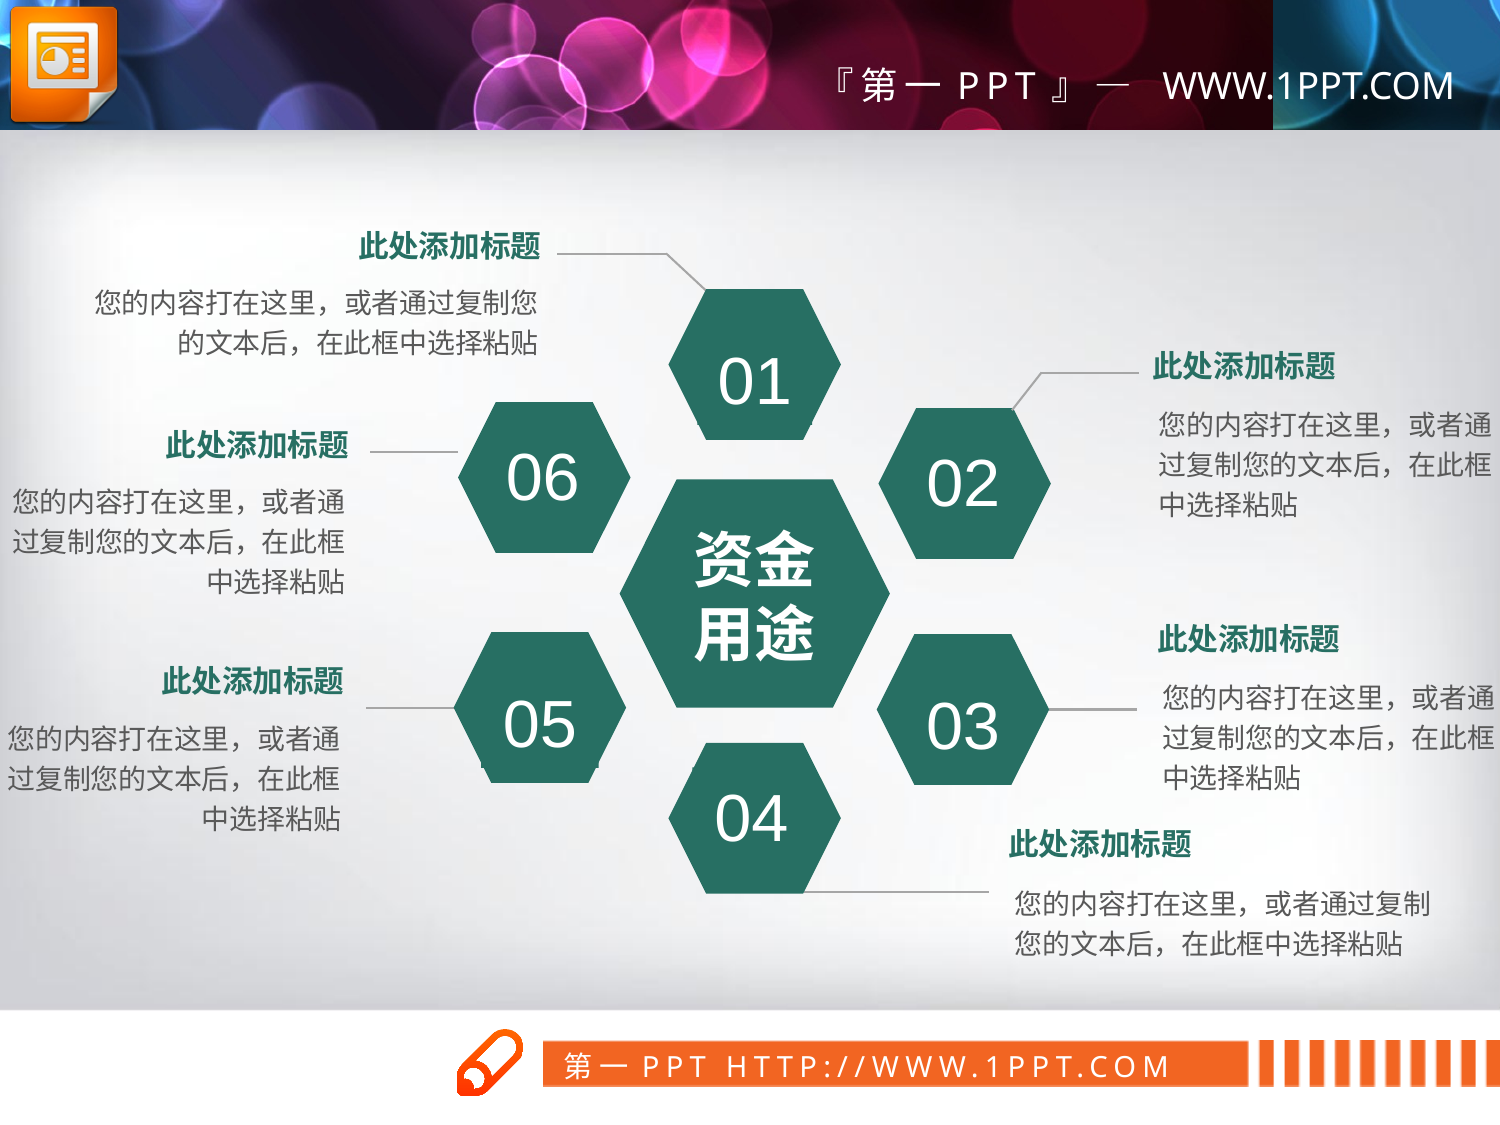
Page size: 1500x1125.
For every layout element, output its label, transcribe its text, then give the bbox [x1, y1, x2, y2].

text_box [453, 631, 627, 784]
text_box 您的内容打在这里，或者通过复制您的文本后，在此框中选择粘贴 [80, 272, 552, 366]
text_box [619, 479, 891, 708]
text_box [457, 401, 631, 554]
text_box 此处添加标题 [1138, 339, 1350, 390]
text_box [557, 253, 707, 292]
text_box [668, 742, 842, 894]
text_box 您的内容打在这里，或者通过复制您的文本后，在此框中选择粘贴 [1001, 872, 1466, 967]
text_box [878, 407, 1052, 560]
picture [543, 1040, 1500, 1087]
text_box 此处添加标题 [994, 818, 1206, 869]
text_box 您的内容打在这里，或者通过复制您的文本后，在此框中选择粘贴 [1145, 394, 1500, 529]
text_box 此处添加标题 [147, 655, 358, 706]
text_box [1011, 372, 1139, 411]
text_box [668, 288, 842, 441]
text_box 您的内容打在这里，或者通过复制您的文本后，在此框中选择粘贴 [0, 707, 355, 842]
text_box 您的内容打在这里，或者通过复制您的文本后，在此框中选择粘贴 [0, 470, 359, 605]
text_box 此处添加标题 [344, 219, 555, 271]
text_box 此处添加标题 [151, 418, 363, 469]
picture [0, 0, 1500, 1012]
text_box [876, 633, 1050, 786]
text_box 此处添加标题 [1143, 612, 1354, 663]
text_box 您的内容打在这里，或者通过复制您的文本后，在此框中选择粘贴 [1148, 667, 1500, 801]
